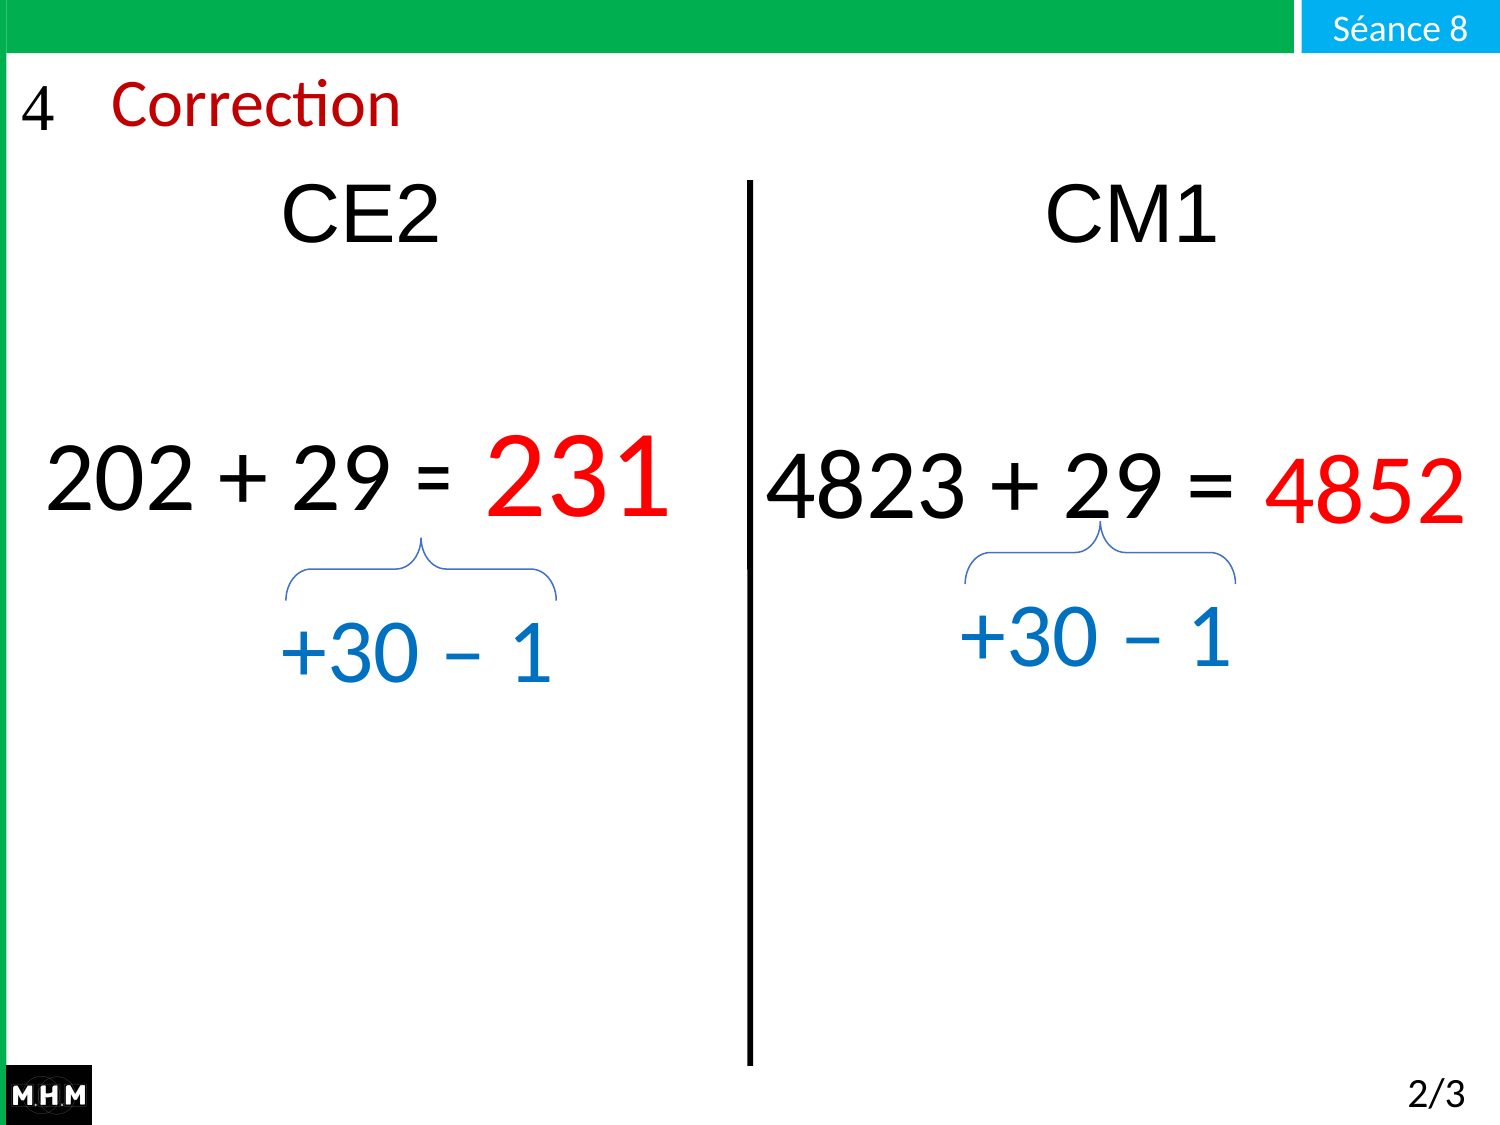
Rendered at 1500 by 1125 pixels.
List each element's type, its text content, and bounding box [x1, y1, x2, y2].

text_box 202 + 29 = [29, 402, 448, 538]
text_box 231 [448, 383, 709, 549]
picture [6, 1065, 92, 1125]
text_box CE2 CM1 [265, 152, 1240, 260]
list 2/3 [1373, 1064, 1500, 1125]
text_box 4852 [1231, 415, 1500, 551]
title Correction [96, 60, 1391, 150]
text_box [964, 521, 1237, 585]
text_box +30 – 1 [266, 583, 591, 709]
text_box [285, 537, 558, 601]
text_box 4823 + 29 = [750, 385, 1270, 551]
text_box +30 – 1 [945, 567, 1270, 693]
